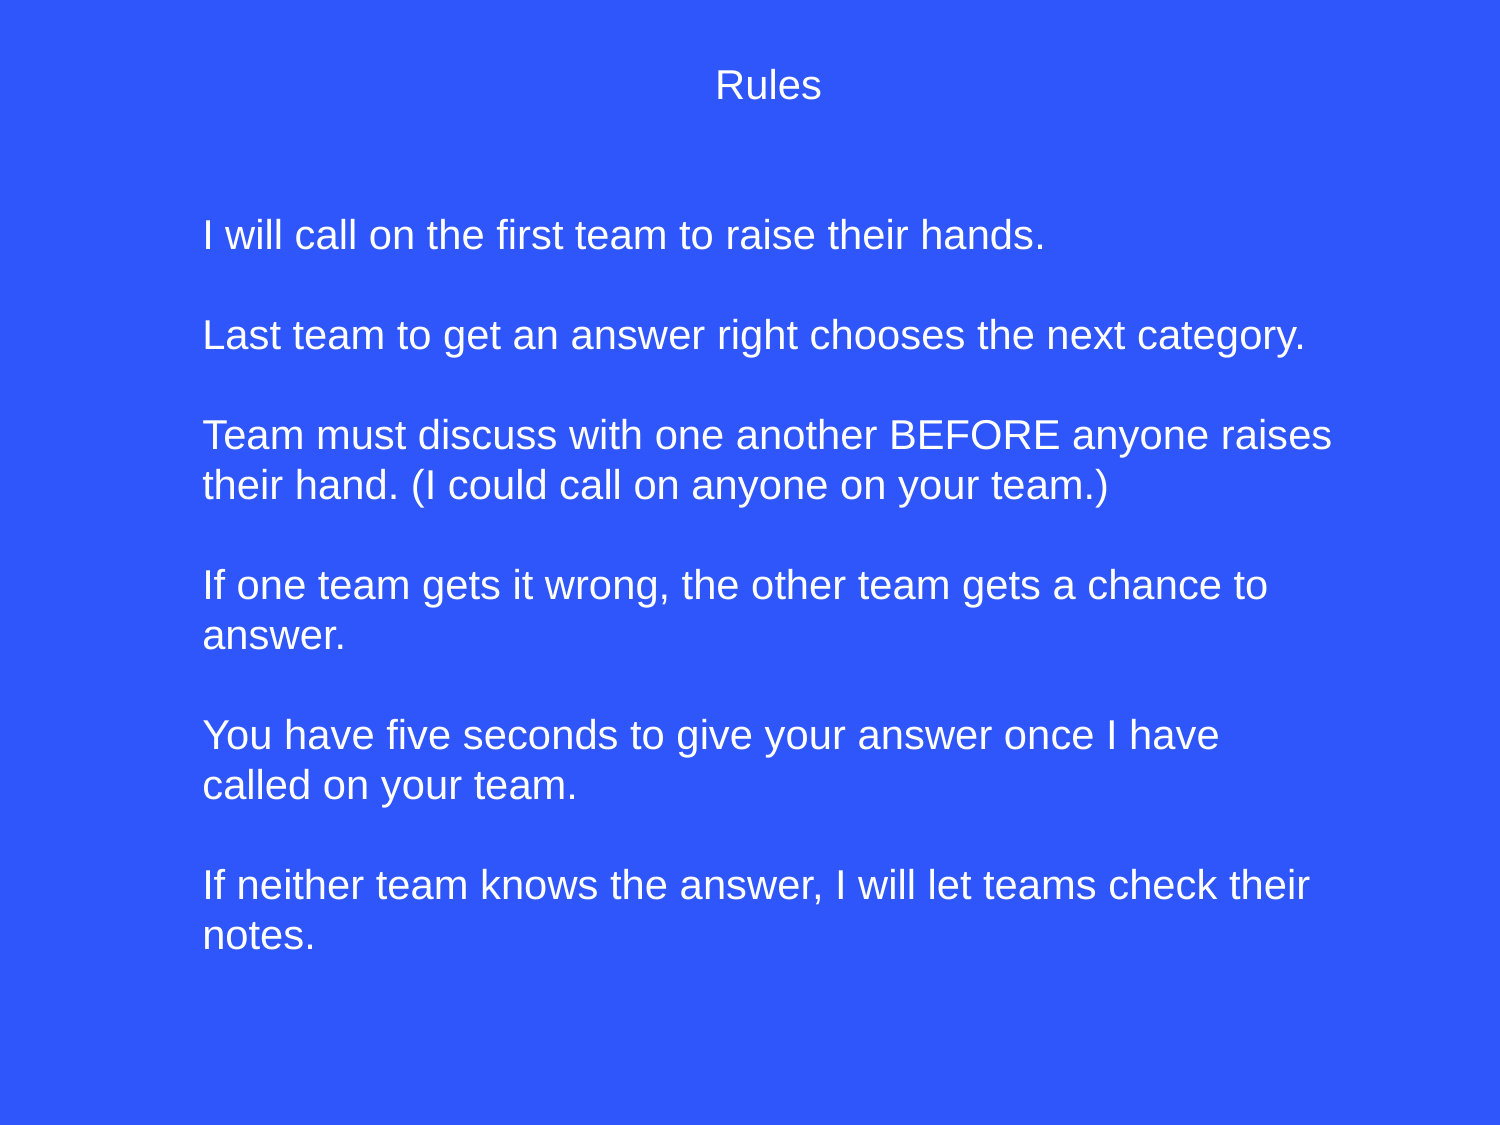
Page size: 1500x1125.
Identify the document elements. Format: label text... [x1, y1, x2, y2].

text_box Rules I will call on the first team to raise their hands. Last team to get an answer right chooses the next category. Team must discuss with one another BEFORE anyone raises their hand. (I could call on anyone on your team.) If one team gets it wrong, the other team gets a chance to answer. You have five seconds to give your answer once I have called on your team. If neither team knows the answer, I will let teams check their notes. [187, 0, 1350, 966]
